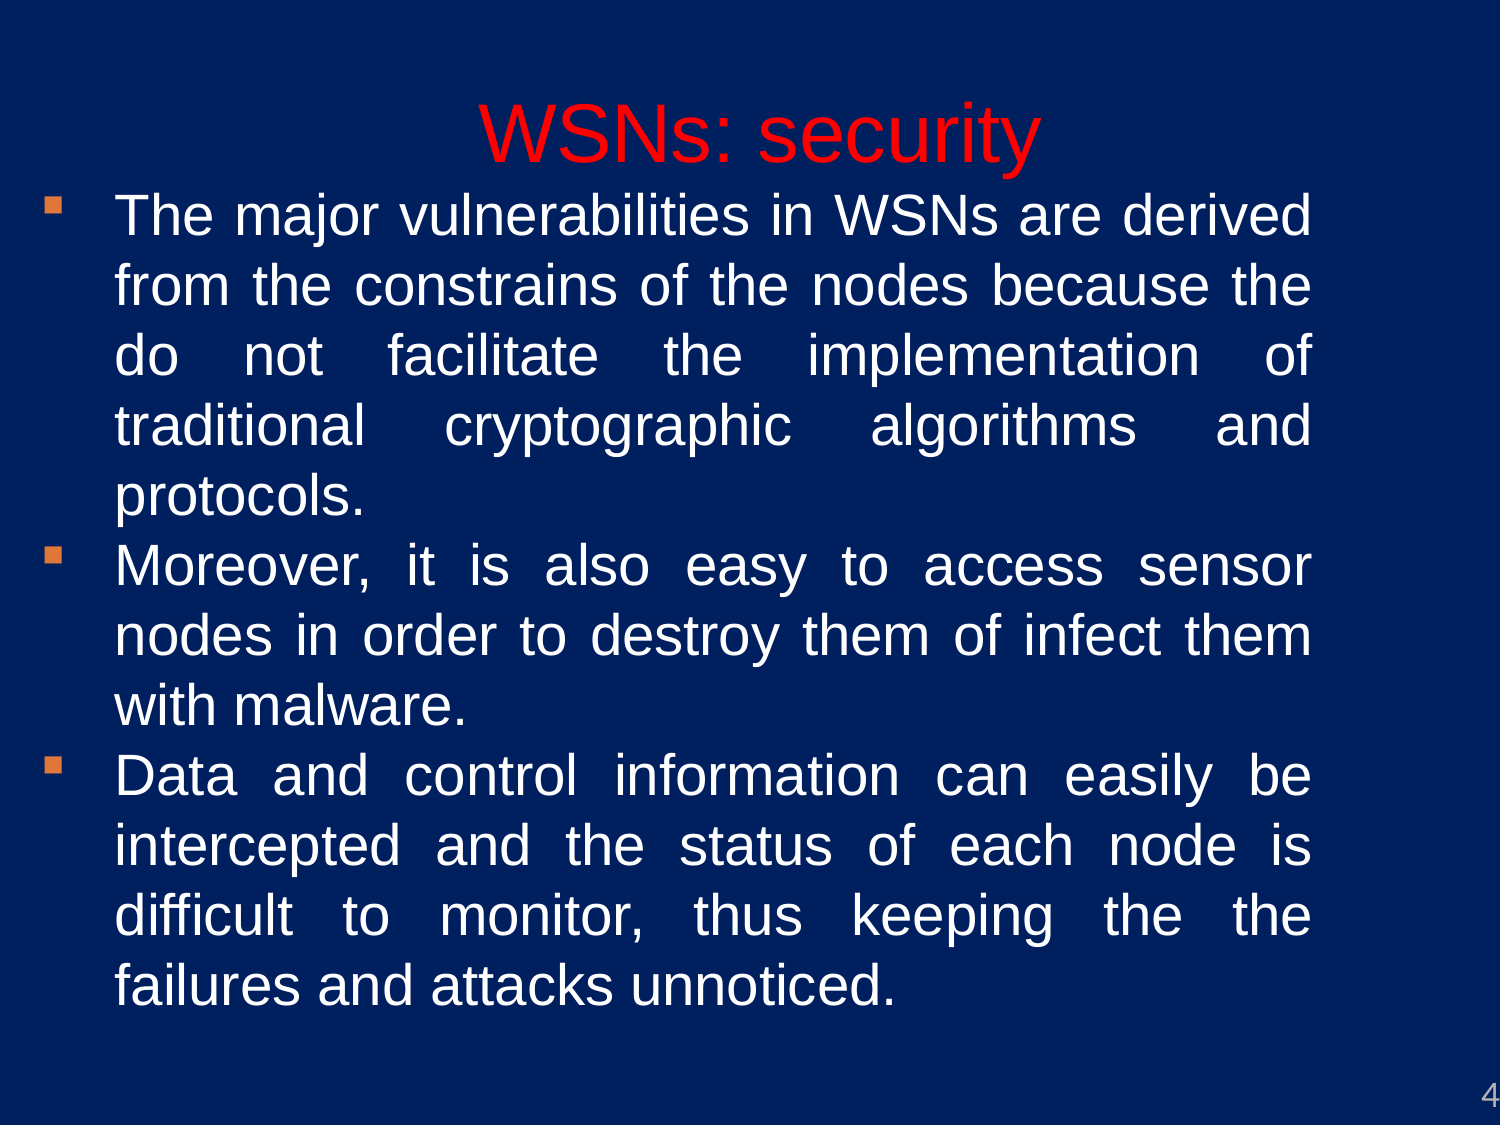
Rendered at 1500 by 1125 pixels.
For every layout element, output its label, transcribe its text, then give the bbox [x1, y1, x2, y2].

slide_number 4 [1437, 1069, 1500, 1125]
text_box The major vulnerabilities in WSNs are derived from the constrains of the nodes because the do not facilitate the implementation of traditional cryptographic algorithms and protocols. Moreover, it is also easy to access sensor nodes in order to destroy them of infect them with malware. Data and control information can easily be intercepted and the status of each node is difficult to monitor, thus keeping the the failures and attacks unnoticed. [37, 177, 1313, 1018]
title WSNs: security [44, 53, 1456, 267]
